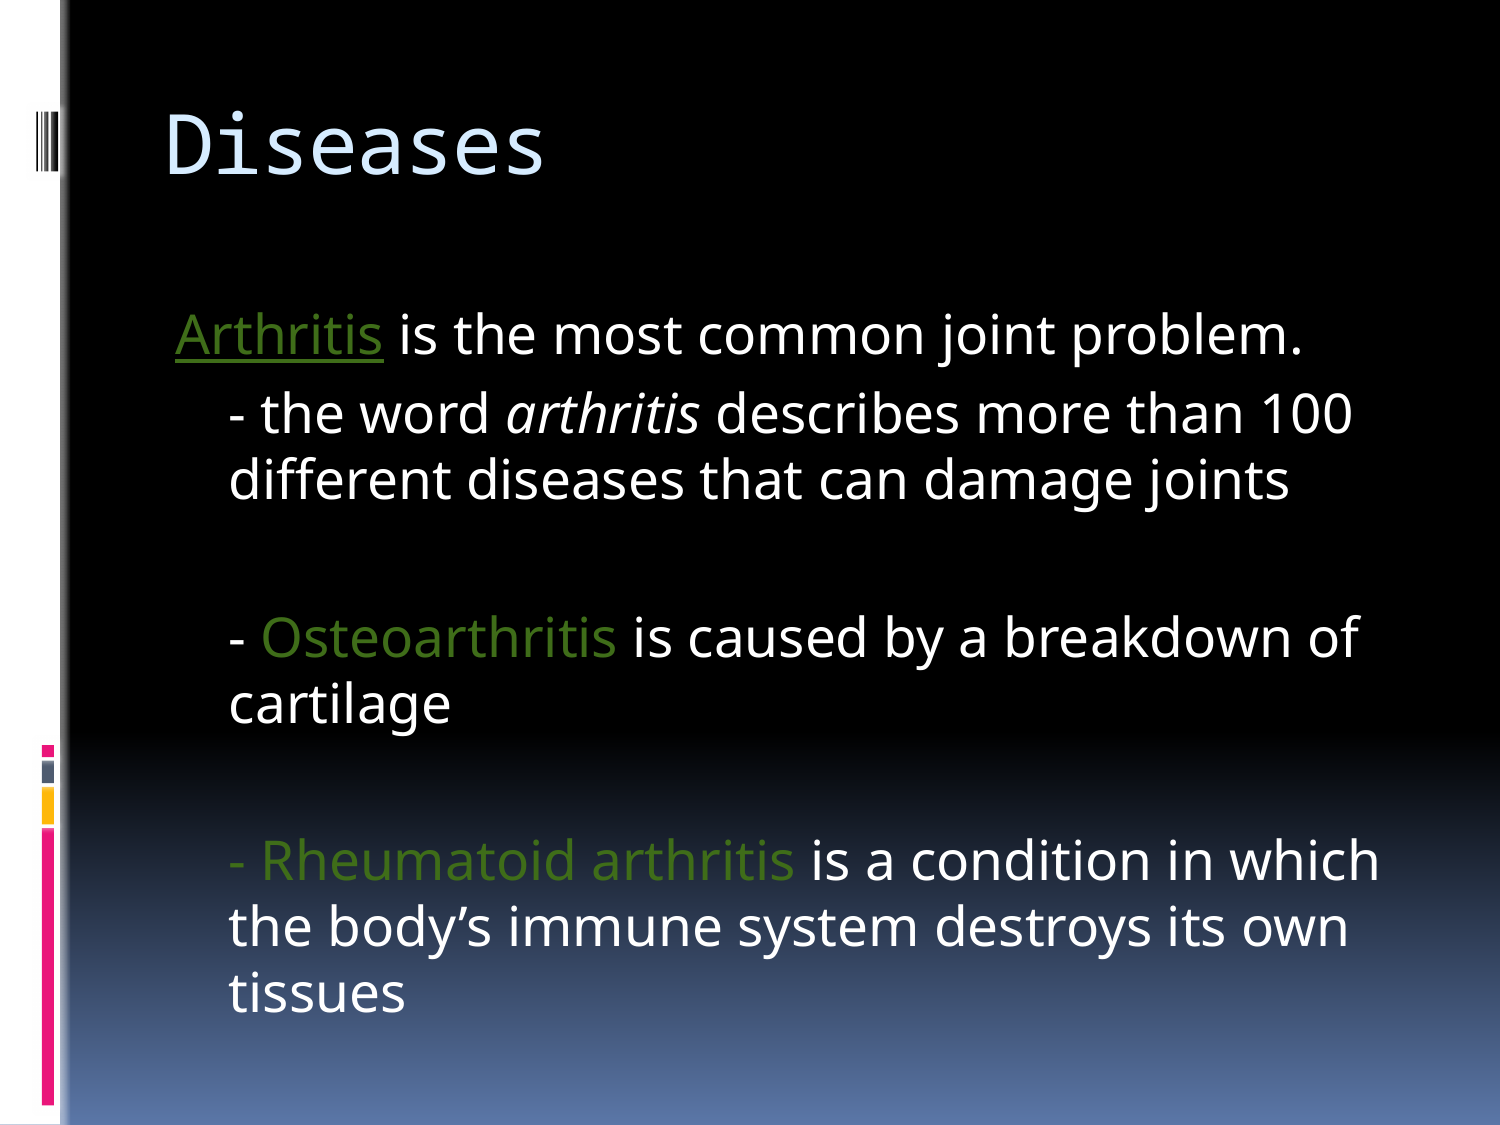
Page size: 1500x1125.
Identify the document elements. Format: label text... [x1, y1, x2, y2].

title Diseases [150, 83, 1425, 234]
list Arthritis is the most common joint problem. - the word arthritis describes more than 100 different diseases that can damage joints - Osteoarthritis is caused by a breakdown of cartilage - Rheumatoid arthritis is a condition in which the body’s immune system destroys its own tissues [150, 292, 1425, 1043]
